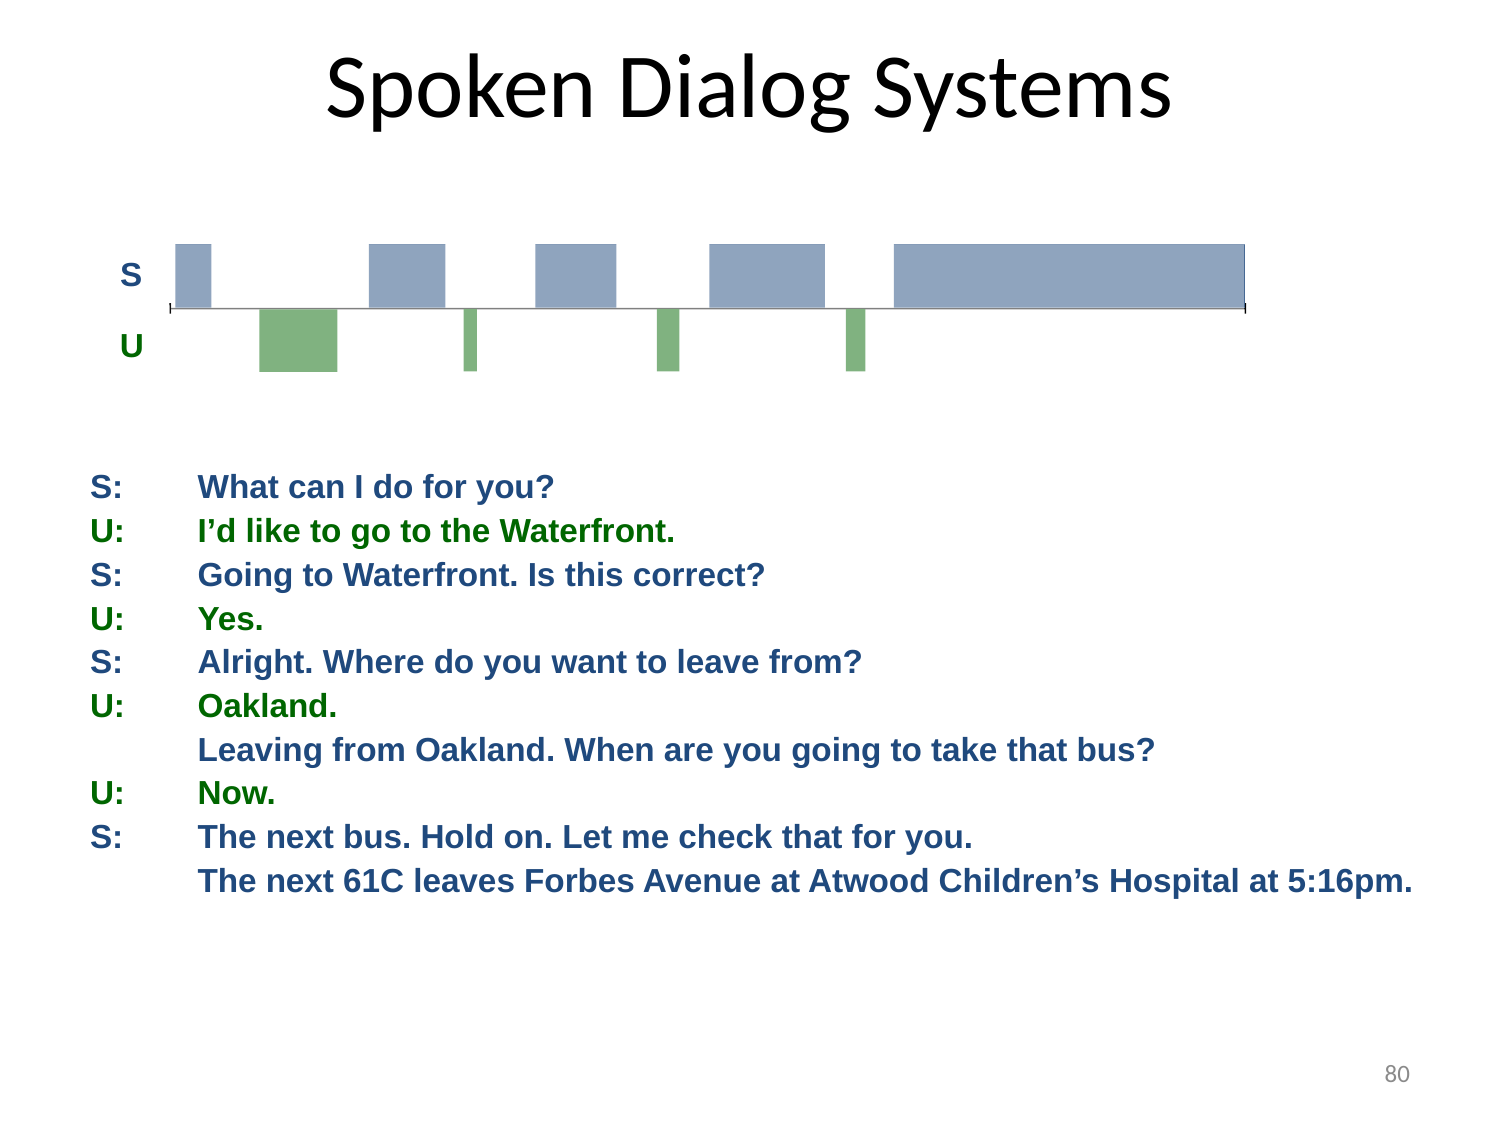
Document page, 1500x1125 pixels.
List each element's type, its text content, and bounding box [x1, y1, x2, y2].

text_box [170, 244, 1245, 372]
title Spoken Dialog Systems [75, 0, 1425, 175]
text_box U [105, 317, 159, 372]
slide_number 80 [1074, 1042, 1425, 1103]
text_box S [105, 246, 158, 301]
table_header S: U: S: U: S: U: U: S: [75, 461, 183, 907]
table_header What can I do for you? I’d like to go to the Waterfront. Going to Waterfront. Is this correct? Yes. Alright. Where do you want to leave from? Oakland. Leaving from Oakland. When are you going to take that bus? Now. The next bus. Hold on. Let me check that for you. The next 61C leaves Forbes Avenue at Atwood Children’s Hospital at 5:16pm. [183, 461, 1442, 907]
